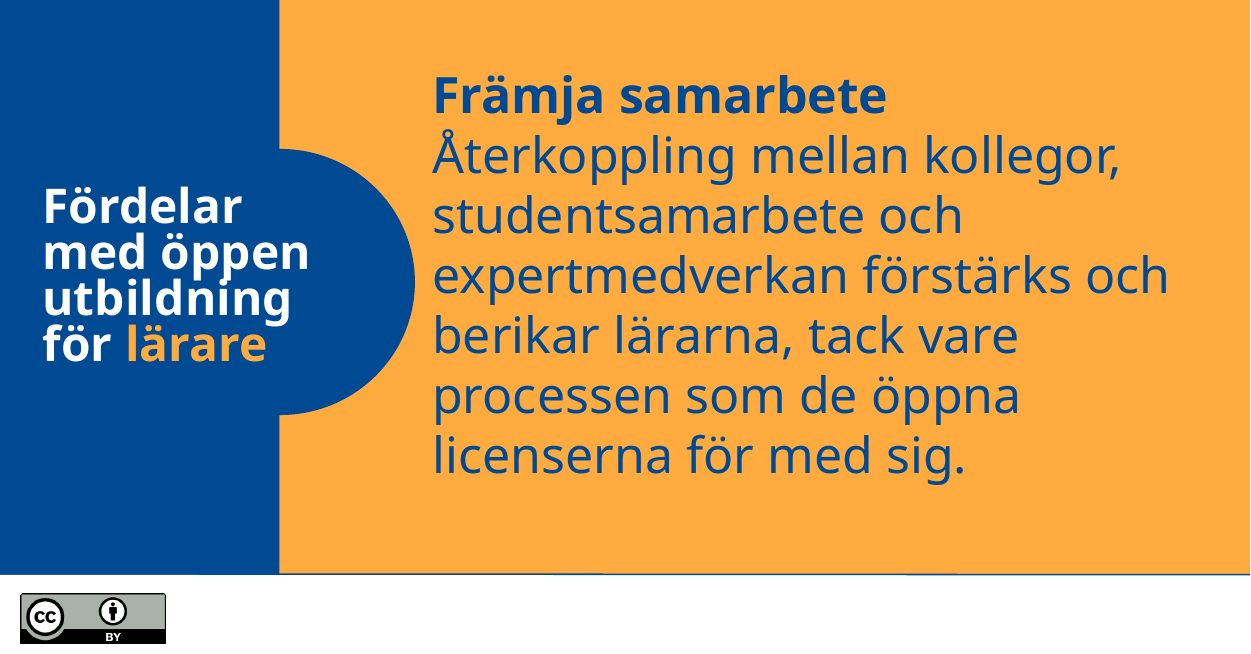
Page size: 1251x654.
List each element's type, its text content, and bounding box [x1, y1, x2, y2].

text_box [196, 386, 365, 416]
text_box [368, 181, 415, 383]
picture [20, 592, 166, 645]
text_box Fördelar med öppen utbildning för lärare [27, 171, 368, 386]
text_box [0, 582, 1250, 654]
text_box Främja samarbete Återkoppling mellan kollegor, studentsamarbete och expertmedverkan förstärks och berikar lärarna, tack vare processen som de öppna licenserna för med sig. [417, 48, 1250, 499]
text_box [206, 148, 355, 171]
text_box [0, 0, 280, 573]
